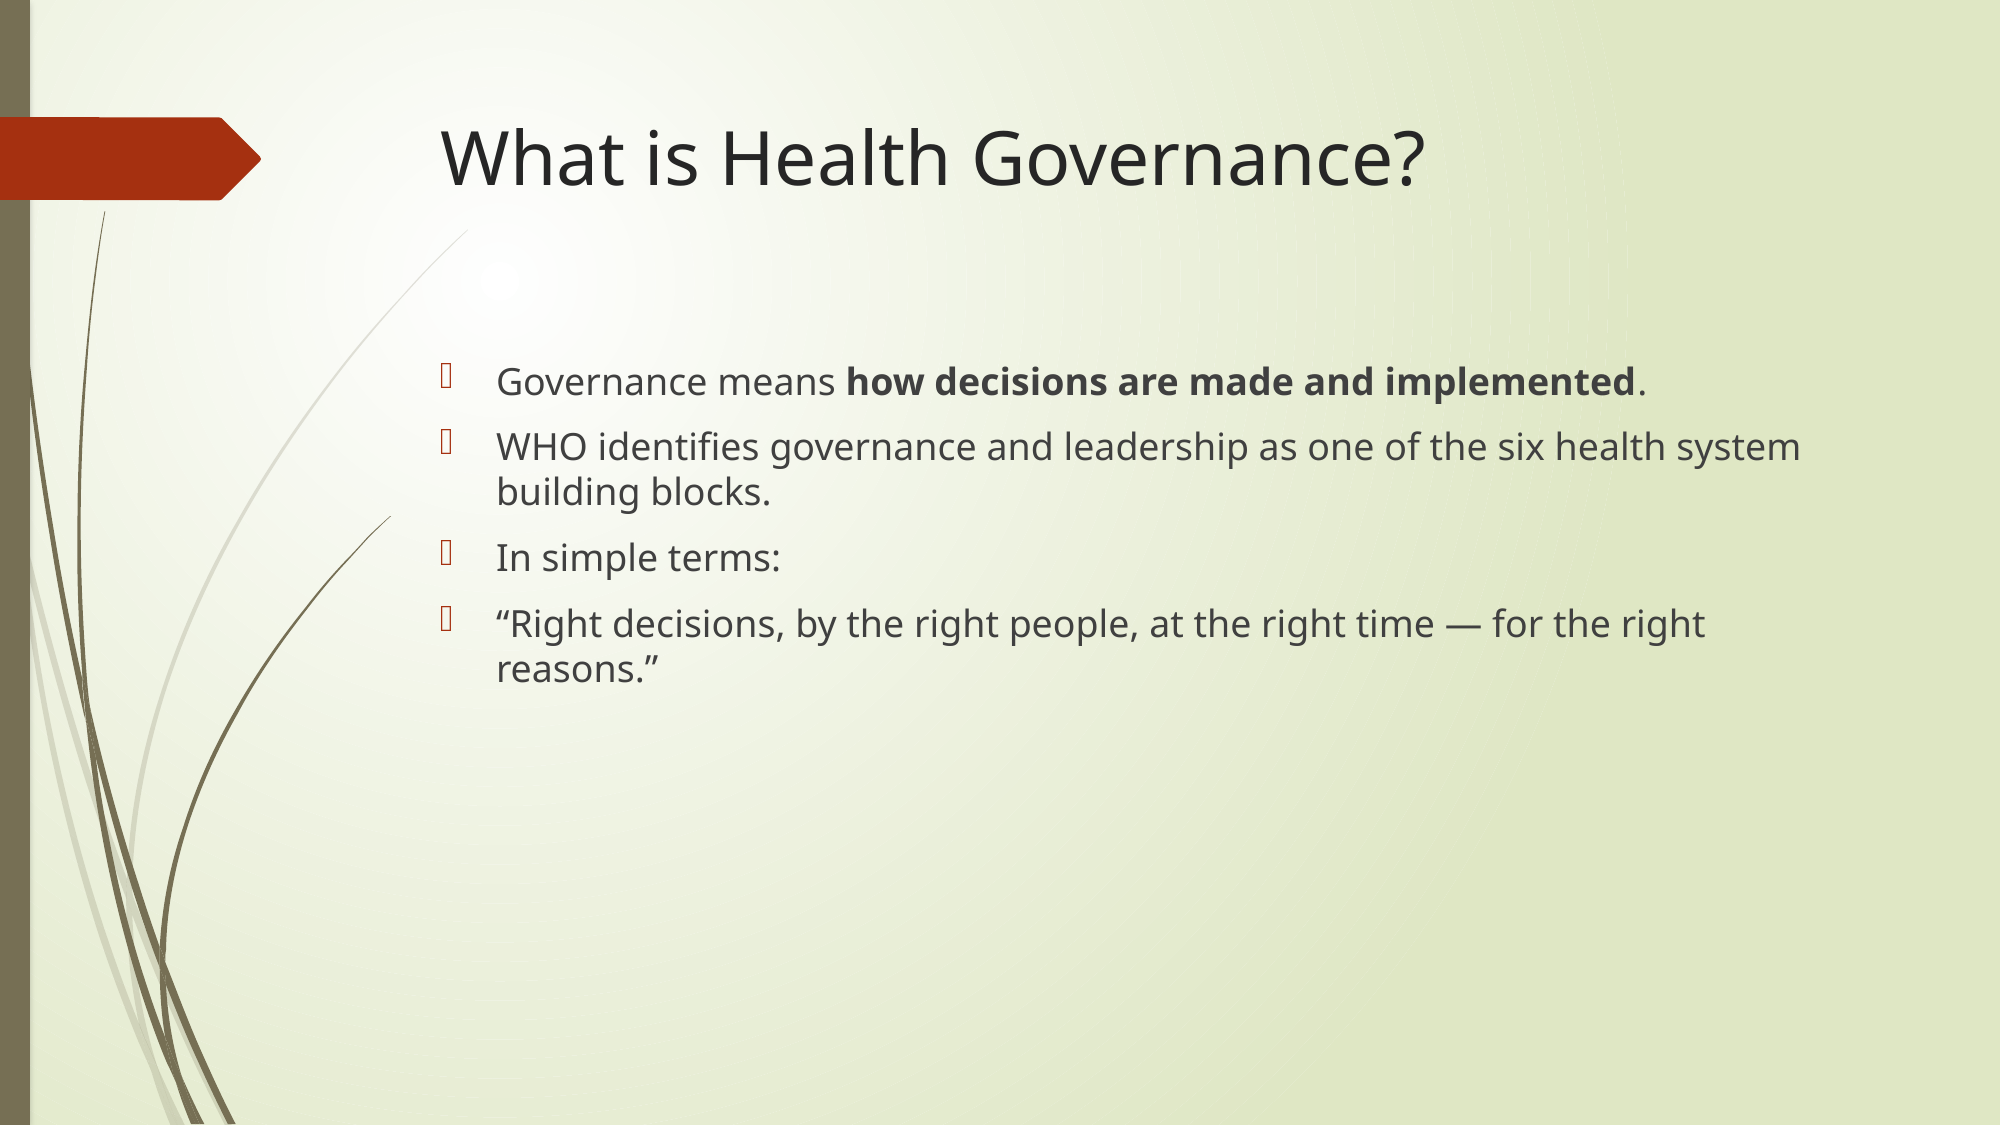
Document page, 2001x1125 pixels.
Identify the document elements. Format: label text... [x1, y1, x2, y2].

list Governance means how decisions are made and implemented. WHO identifies governance and leadership as one of the six health system building blocks. In simple terms: “Right decisions, by the right people, at the right time — for the right reasons.” [424, 350, 1888, 970]
title What is Health Governance? [425, 102, 1888, 313]
